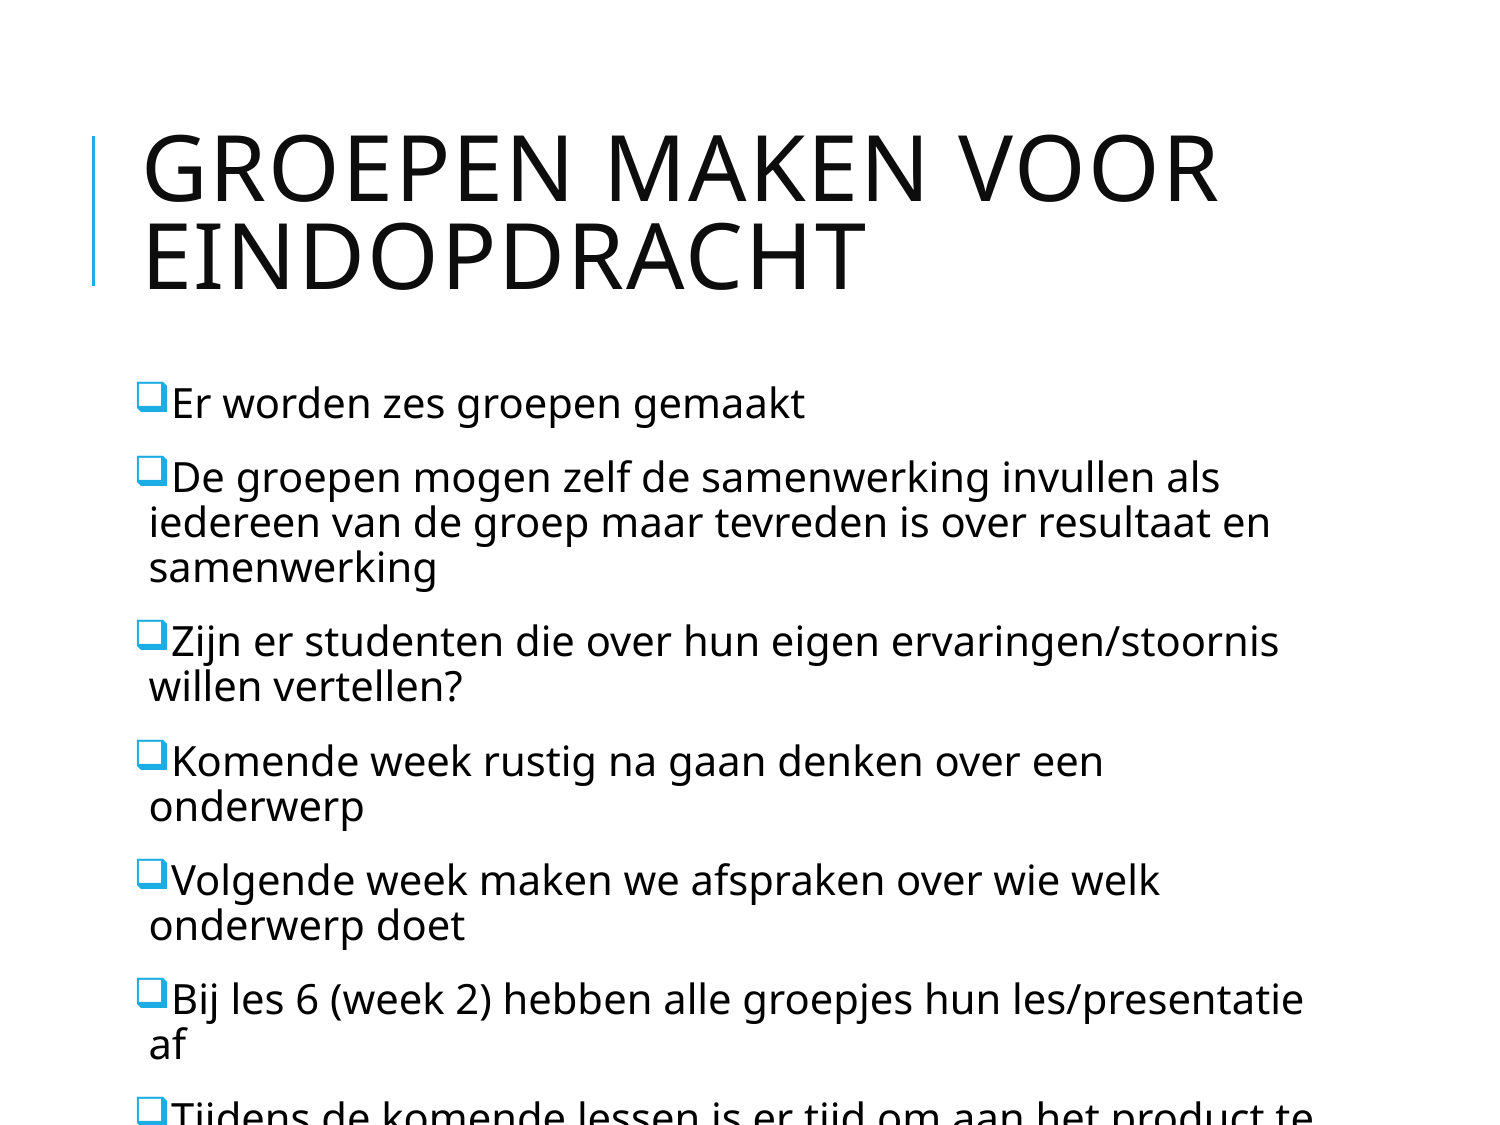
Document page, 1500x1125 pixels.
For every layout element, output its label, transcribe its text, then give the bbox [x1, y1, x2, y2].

list Er worden zes groepen gemaakt De groepen mogen zelf de samenwerking invullen als iedereen van de groep maar tevreden is over resultaat en samenwerking Zijn er studenten die over hun eigen ervaringen/stoornis willen vertellen? Komende week rustig na gaan denken over een onderwerp Volgende week maken we afspraken over wie welk onderwerp doet Bij les 6 (week 2) hebben alle groepjes hun les/presentatie af Tijdens de komende lessen is er tijd om aan het product te werken [126, 375, 1322, 1035]
title Groepen maken voor eindopdracht [126, 96, 1322, 342]
